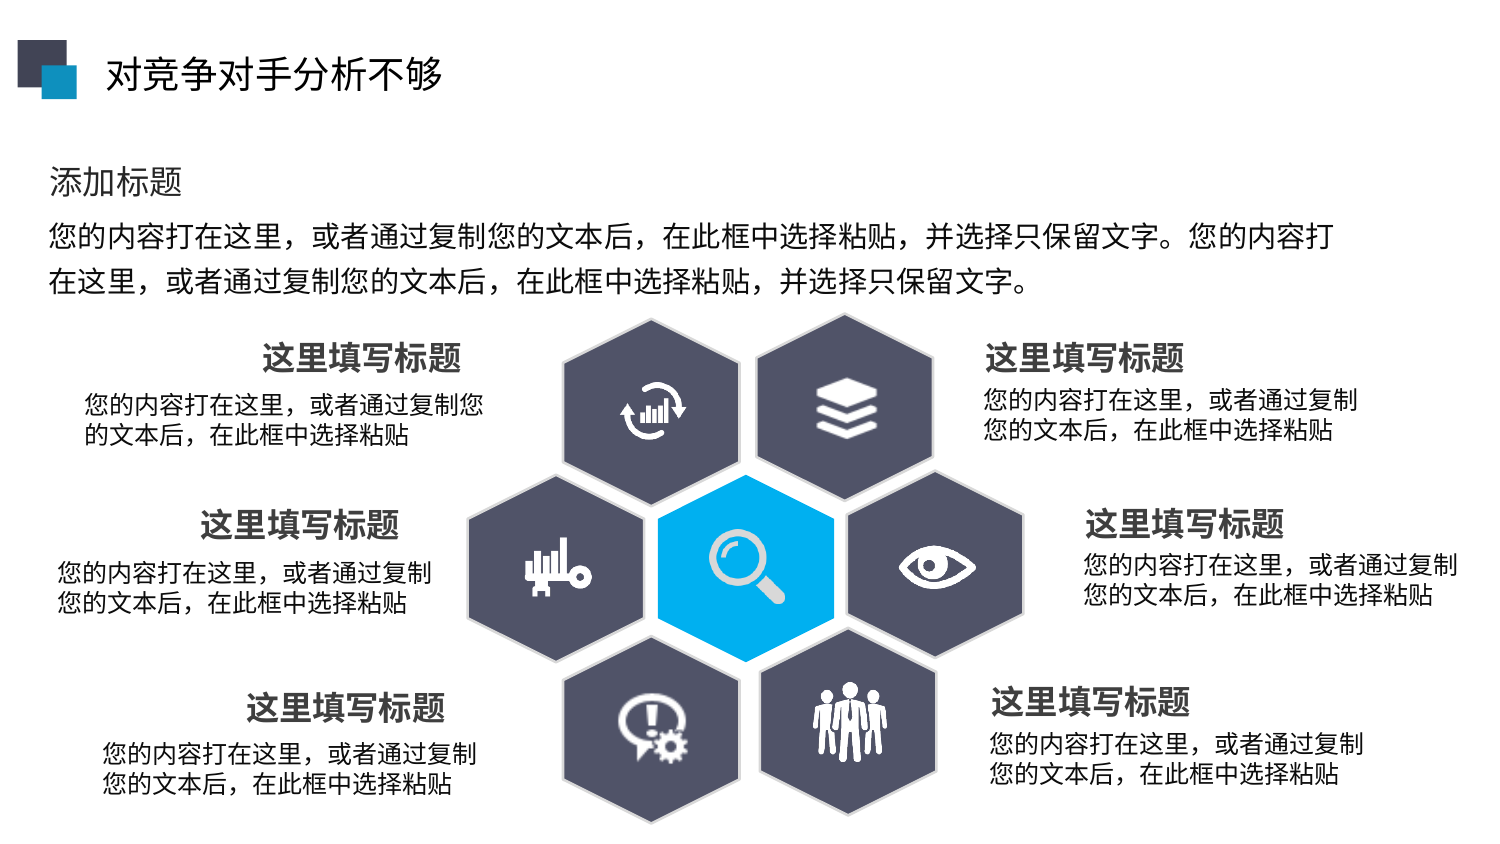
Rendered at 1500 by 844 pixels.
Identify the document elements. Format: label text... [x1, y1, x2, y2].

text_box 添加标题 [34, 153, 198, 200]
text_box [759, 627, 937, 816]
text_box 您的内容打在这里，或者通过复制您的文本后，在此框中选择粘贴 [64, 380, 530, 460]
picture [615, 690, 690, 766]
text_box [756, 313, 933, 502]
text_box [562, 318, 740, 507]
text_box 您的内容打在这里，或者通过复制您的文本后，在此框中选择粘贴 [964, 374, 1395, 455]
text_box [657, 474, 835, 663]
text_box 这里填写标题 [1065, 499, 1449, 553]
text_box 您的内容打在这里，或者通过复制您的文本后，在此框中选择粘贴 [1063, 539, 1495, 620]
text_box 您的内容打在这里，或者通过复制您的文本后，在此框中选择粘贴 [82, 729, 513, 809]
picture [710, 530, 766, 585]
text_box 您的内容打在这里，或者通过复制您的文本后，在此框中选择粘贴，并选择只保留文字。您的内容打在这里，或者通过复制您的文本后，在此框中选择粘贴，并选择只保留文字。 [33, 200, 1353, 306]
picture [898, 545, 976, 589]
picture [811, 681, 887, 762]
text_box [562, 635, 740, 824]
picture [758, 577, 784, 603]
picture [792, 353, 901, 462]
text_box 您的内容打在这里，或者通过复制您的文本后，在此框中选择粘贴 [37, 547, 468, 627]
text_box 这里填写标题 [242, 334, 520, 388]
picture [520, 529, 595, 604]
text_box [846, 470, 1024, 659]
text_box 这里填写标题 [965, 334, 1350, 388]
text_box 这里填写标题 [180, 500, 458, 555]
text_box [17, 40, 77, 100]
picture [615, 373, 690, 448]
text_box 对竞争对手分析不够 [90, 43, 458, 104]
text_box 这里填写标题 [971, 678, 1356, 732]
text_box [467, 474, 645, 663]
text_box 您的内容打在这里，或者通过复制您的文本后，在此框中选择粘贴 [969, 718, 1401, 799]
text_box 这里填写标题 [226, 683, 504, 737]
